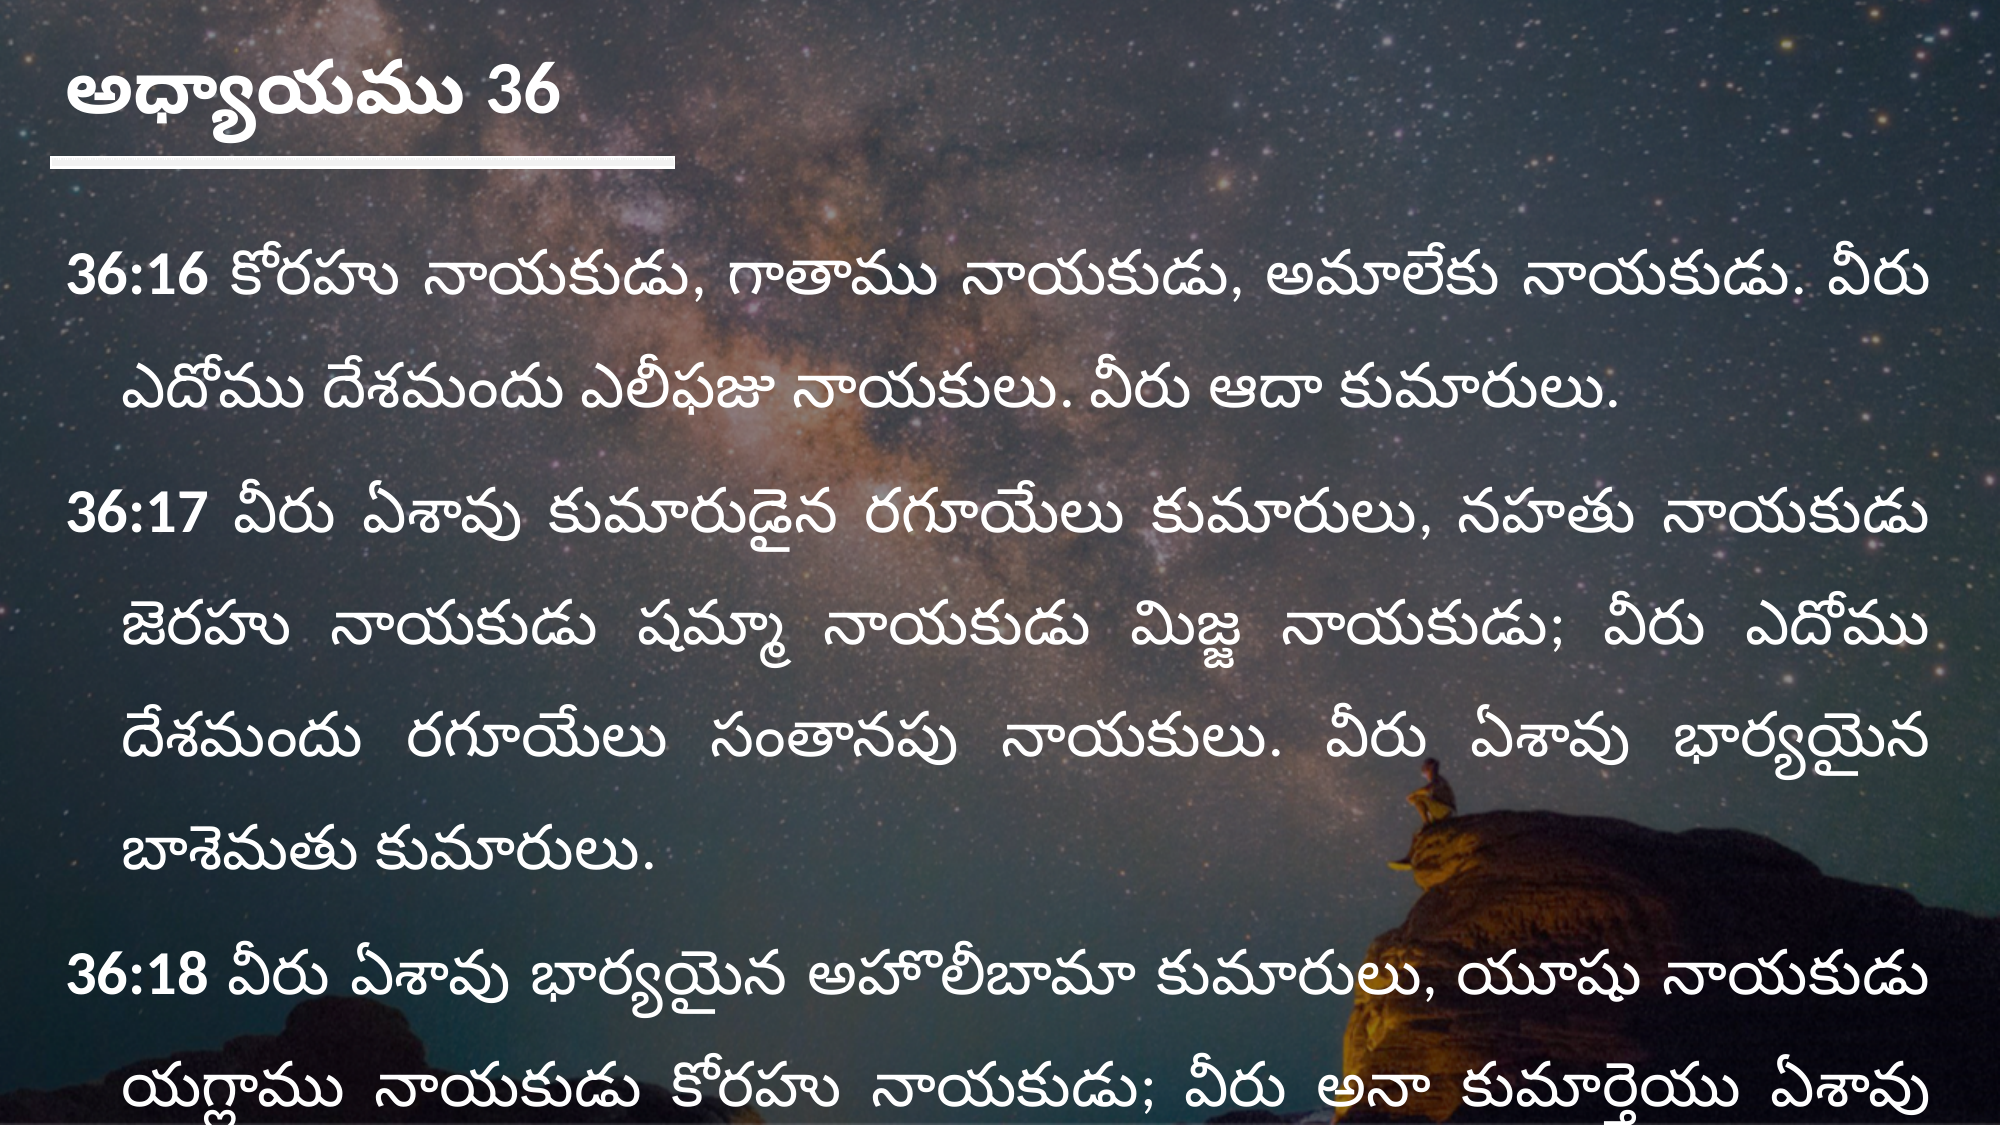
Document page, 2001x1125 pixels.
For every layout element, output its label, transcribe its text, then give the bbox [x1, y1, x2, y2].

picture [0, 0, 2000, 1125]
title అధ్యాయము 36 [50, 0, 1925, 167]
list 36:16 కోరహు నాయకుడు, గాతాము నాయకుడు, అమాలేకు నాయకుడు. వీరు ఎదోము దేశమందు ఎలీఫజు నాయకులు. వీరు ఆదా కుమారులు. 36:17 వీరు ఏశావు కుమారుడైన రగూయేలు కుమారులు, నహతు నాయకుడు జెరహు నాయకుడు షమ్మా నాయకుడు మిజ్జ నాయకుడు; వీరు ఎదోము దేశమందు రగూయేలు సంతానపు నాయకులు. వీరు ఏశావు భార్యయైన బాశెమతు కుమారులు. 36:18 వీరు ఏశావు భార్యయైన అహొలీబామా కుమారులు, యూషు నాయకుడు యగ్లాము నాయకుడు కోరహు నాయకుడు; వీరు అనా కుమార్తెయు ఏశావు భార్యయునైన అహొలీబామా పుత్రసంతానపు నాయకులు. [50, 187, 1946, 1063]
